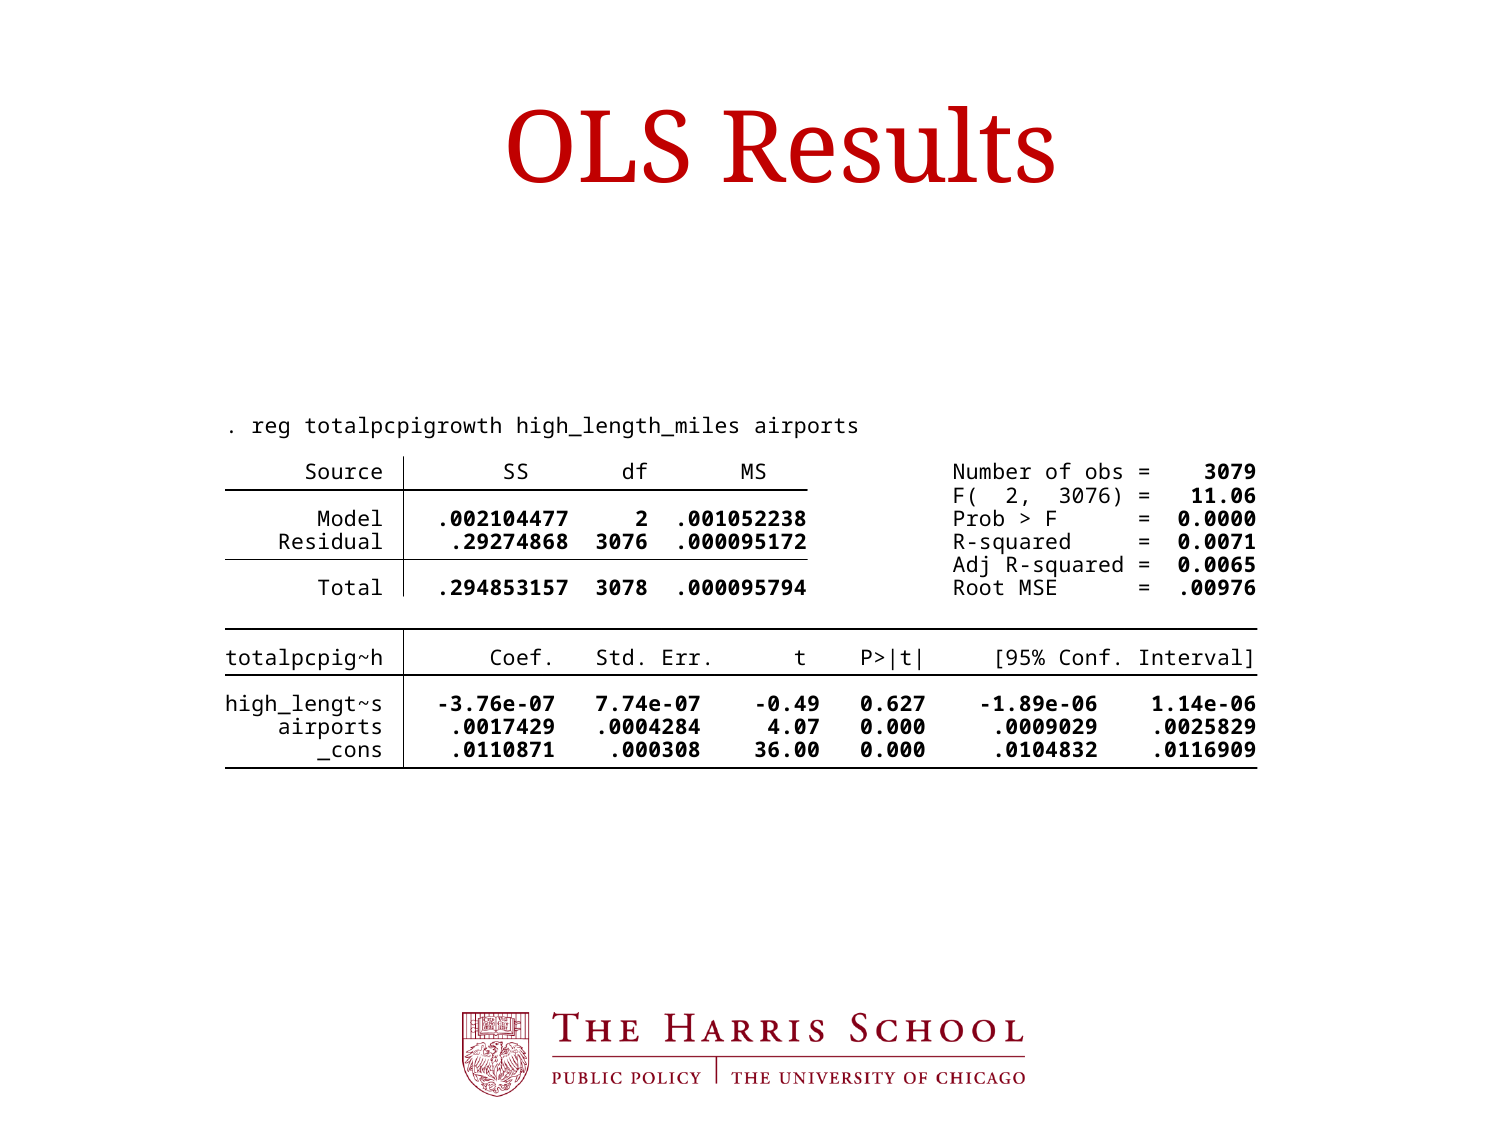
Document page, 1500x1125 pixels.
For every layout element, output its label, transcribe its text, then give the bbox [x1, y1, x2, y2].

text_box OLS Results [112, 75, 1450, 210]
picture [462, 1012, 1026, 1097]
picture [224, 387, 1500, 782]
